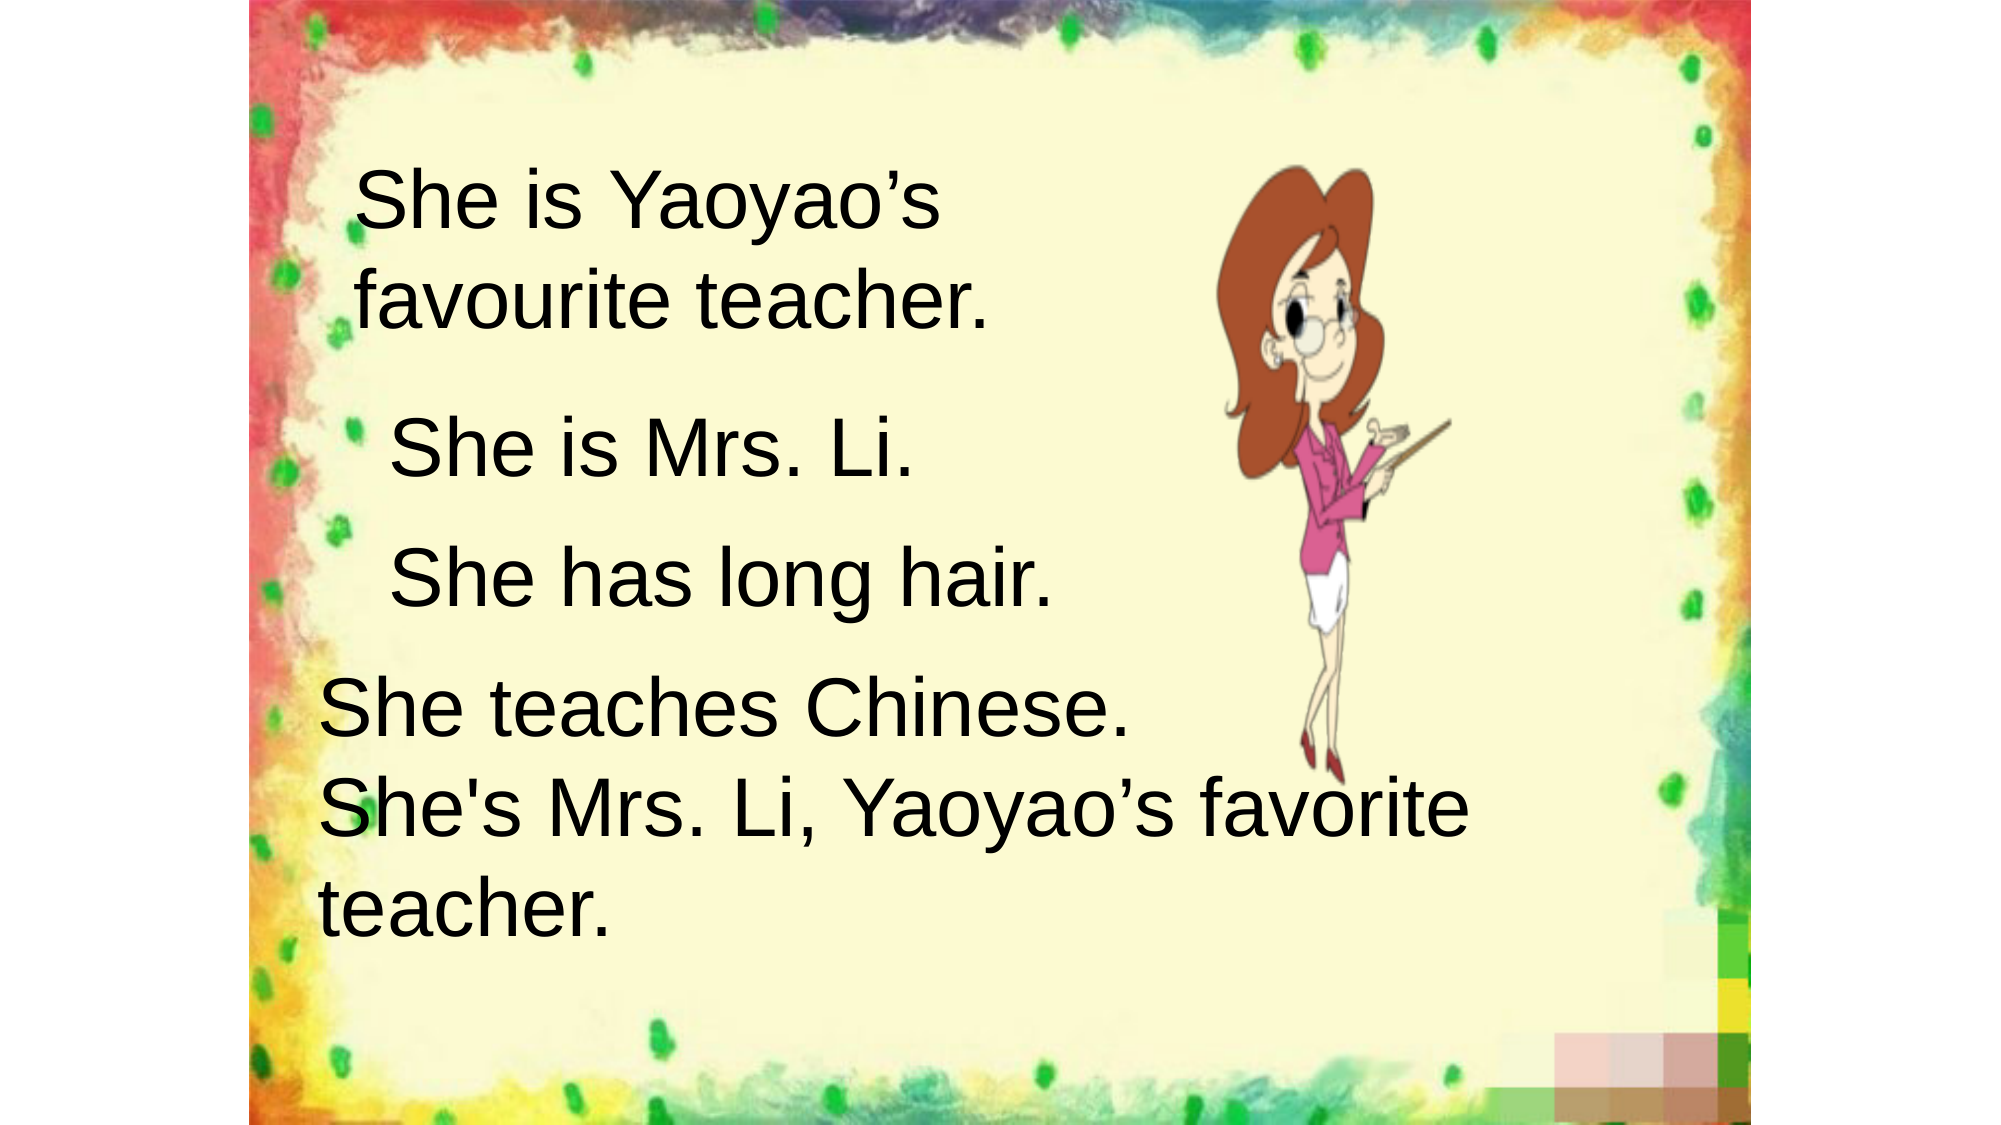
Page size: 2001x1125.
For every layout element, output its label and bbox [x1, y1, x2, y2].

picture [249, 0, 1751, 1125]
